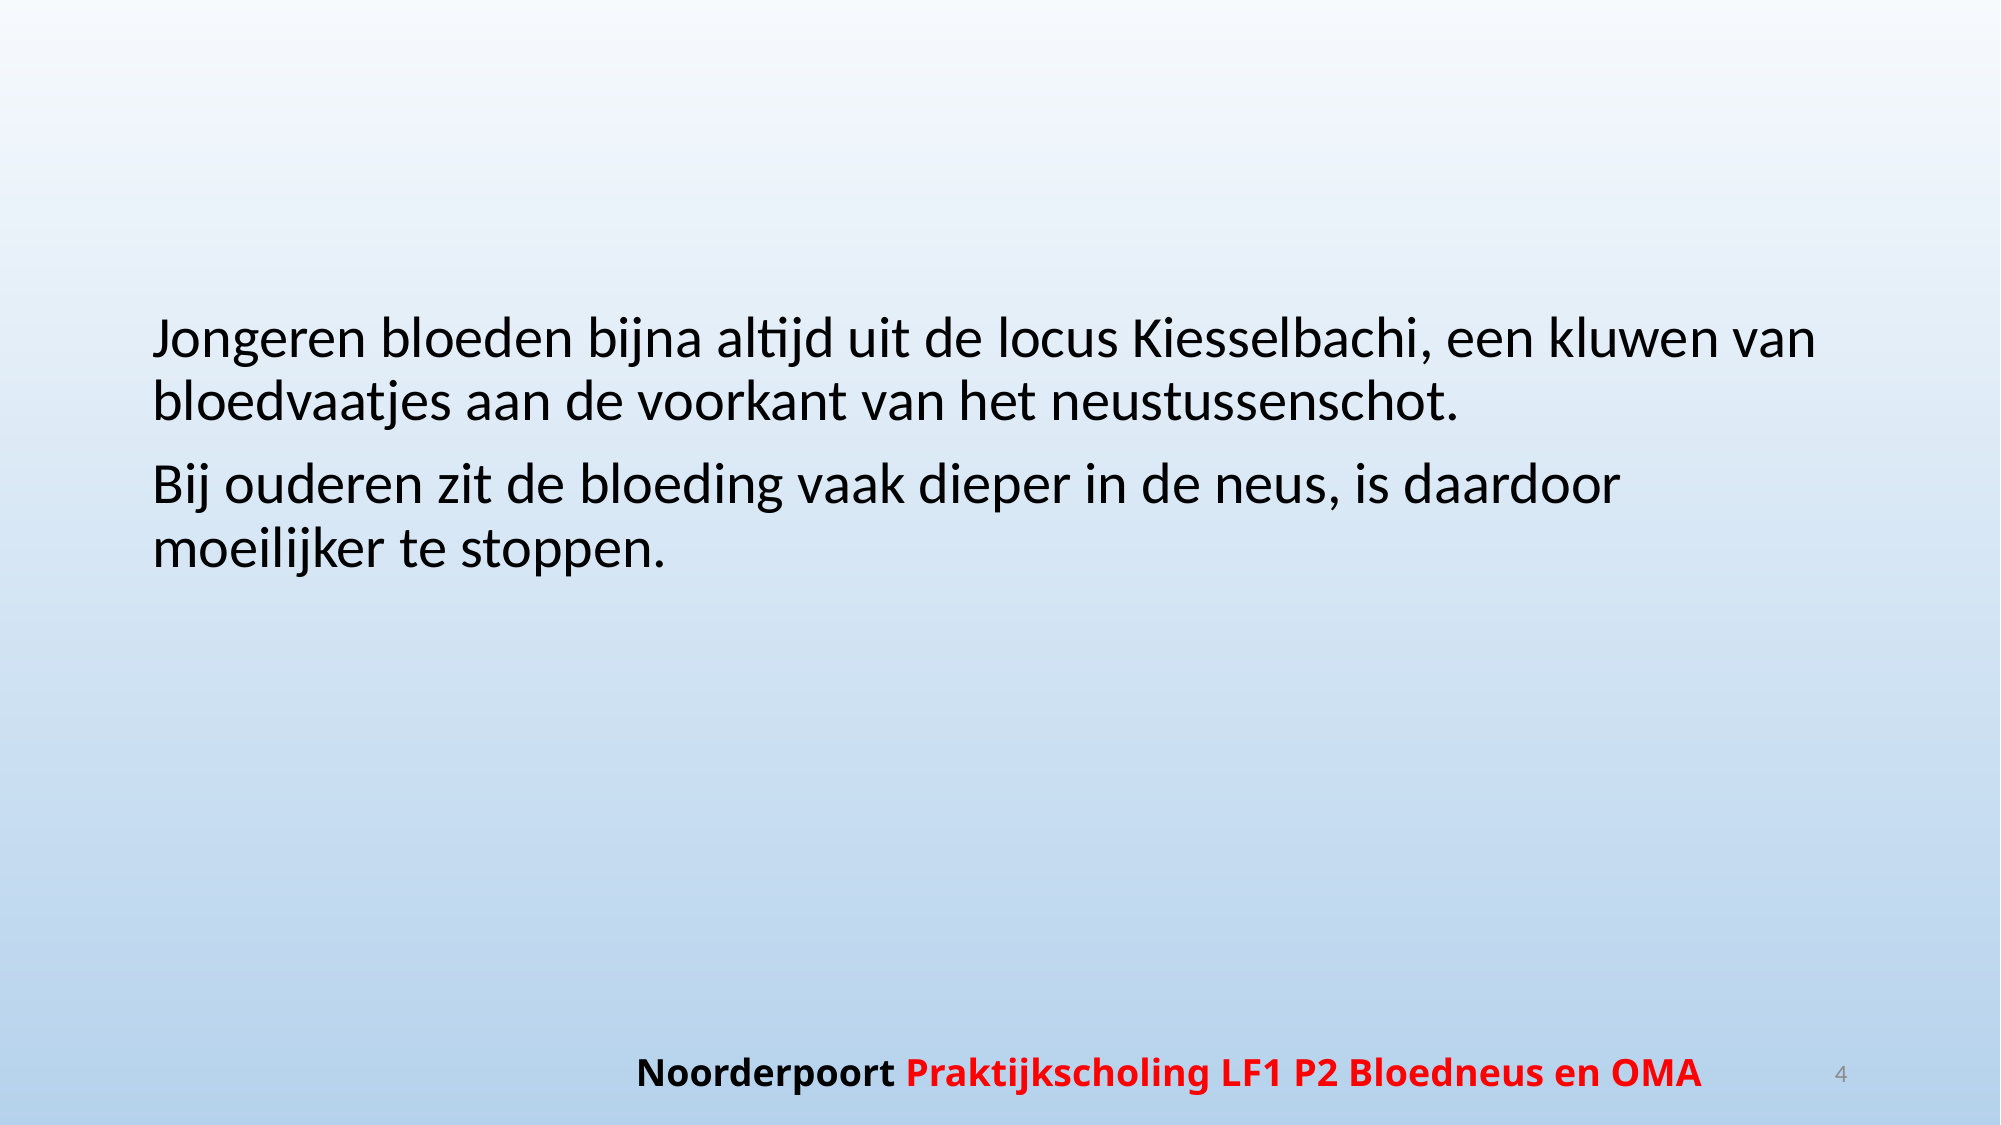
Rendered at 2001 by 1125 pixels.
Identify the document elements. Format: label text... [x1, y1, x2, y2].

list Jongeren bloeden bijna altijd uit de locus Kiesselbachi, een kluwen van bloedvaatjes aan de voorkant van het neustussenschot. Bij ouderen zit de bloeding vaak dieper in de neus, is daardoor moeilijker te stoppen. [137, 299, 1863, 1014]
slide_number 4 [1412, 1042, 1863, 1103]
text_box Noorderpoort Praktijkscholing LF1 P2 Bloedneus en OMA [621, 1041, 1718, 1102]
